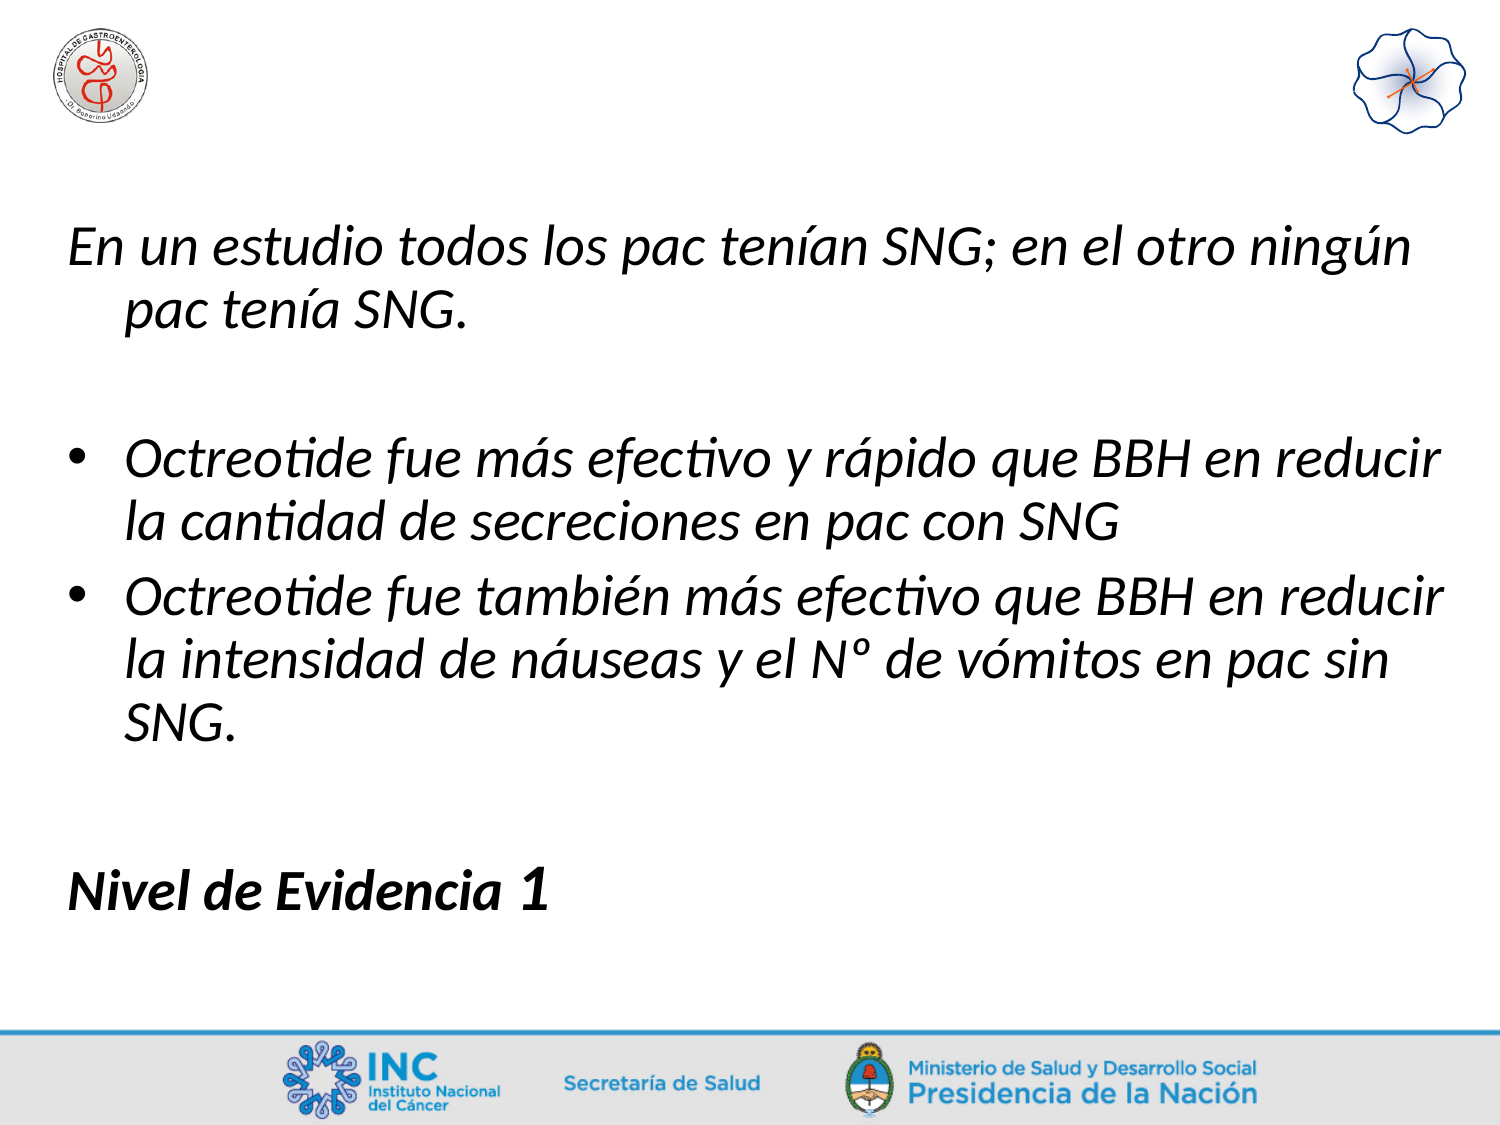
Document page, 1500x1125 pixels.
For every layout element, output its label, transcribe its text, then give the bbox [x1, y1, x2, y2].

text_box En un estudio todos los pac tenían SNG; en el otro ningún pac tenía SNG. Octreotide fue más efectivo y rápido que BBH en reducir la cantidad de secreciones en pac con SNG Octreotide fue también más efectivo que BBH en reducir la intensidad de náuseas y el Nº de vómitos en pac sin SNG. Nivel de Evidencia 1 [53, 207, 1479, 951]
picture [1352, 28, 1467, 135]
picture [0, 1027, 1500, 1125]
picture [52, 28, 148, 124]
